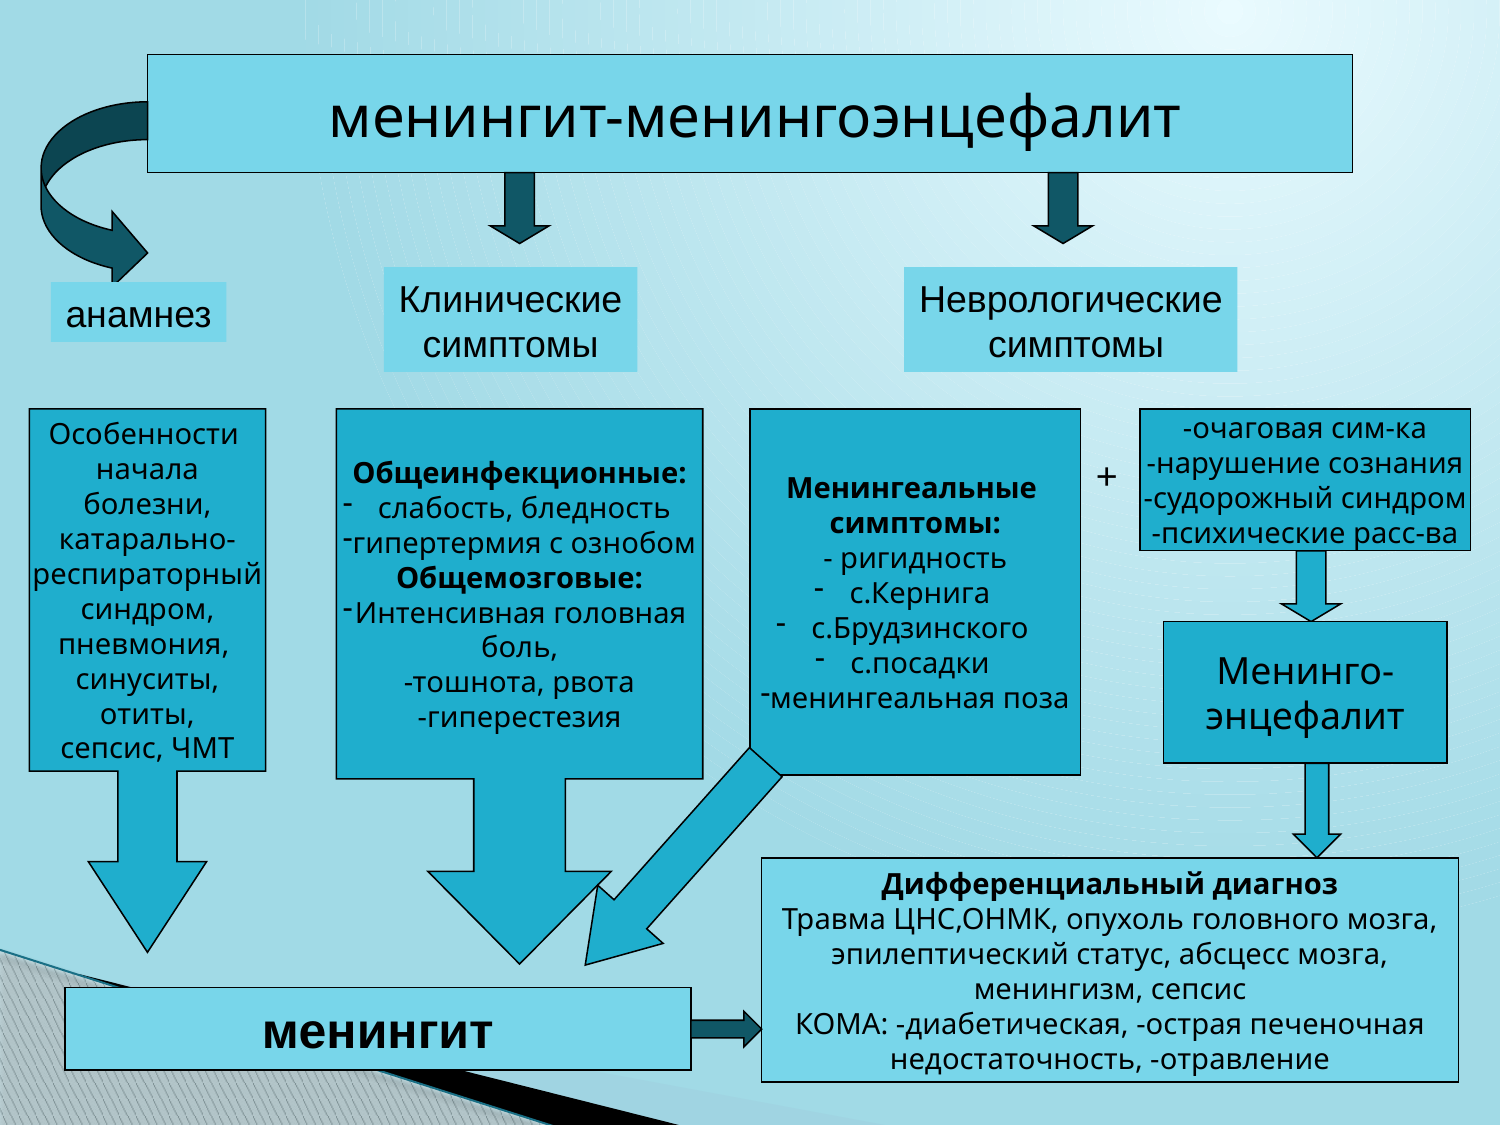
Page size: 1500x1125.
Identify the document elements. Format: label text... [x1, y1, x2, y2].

text_box Особенности начала болезни, катарально- респираторный синдром, пневмония, синуситы, отиты, сепсис, ЧМТ [29, 408, 266, 953]
text_box менингит-менингоэнцефалит [147, 54, 1353, 173]
text_box [1293, 763, 1341, 858]
text_box Менинго- энцефалит [1163, 621, 1448, 764]
text_box [585, 747, 783, 966]
text_box Клинические симптомы [383, 267, 638, 372]
text_box Менингеальные симптомы: - ригидность с.Кернига с.Брудзинского с.посадки менингеальная поза [749, 408, 1081, 775]
text_box Общеинфекционные: слабость, бледность гипертермия с ознобом Общемозговые: Интенсивная головная боль, -тошнота, рвота -гиперестезия [336, 408, 703, 965]
text_box [1281, 550, 1341, 621]
text_box [1033, 172, 1093, 244]
text_box [690, 1011, 762, 1047]
text_box + [1081, 444, 1133, 504]
text_box -очаговая сим-ка -нарушение сознания -судорожный синдром -психические расс-ва [1139, 408, 1471, 551]
text_box Дифференциальный диагноз Травма ЦНС,ОНМК, опухоль головного мозга, эпилептический статус, абсцесс мозга, менингизм, сепсис КОМА: -диабетическая, -острая печеночная недостаточность, -отравление [761, 857, 1459, 1083]
text_box анамнез [50, 282, 227, 342]
text_box Неврологические симптомы [904, 267, 1238, 372]
text_box менингит [64, 987, 691, 1071]
text_box [490, 172, 550, 244]
text_box [41, 101, 148, 282]
